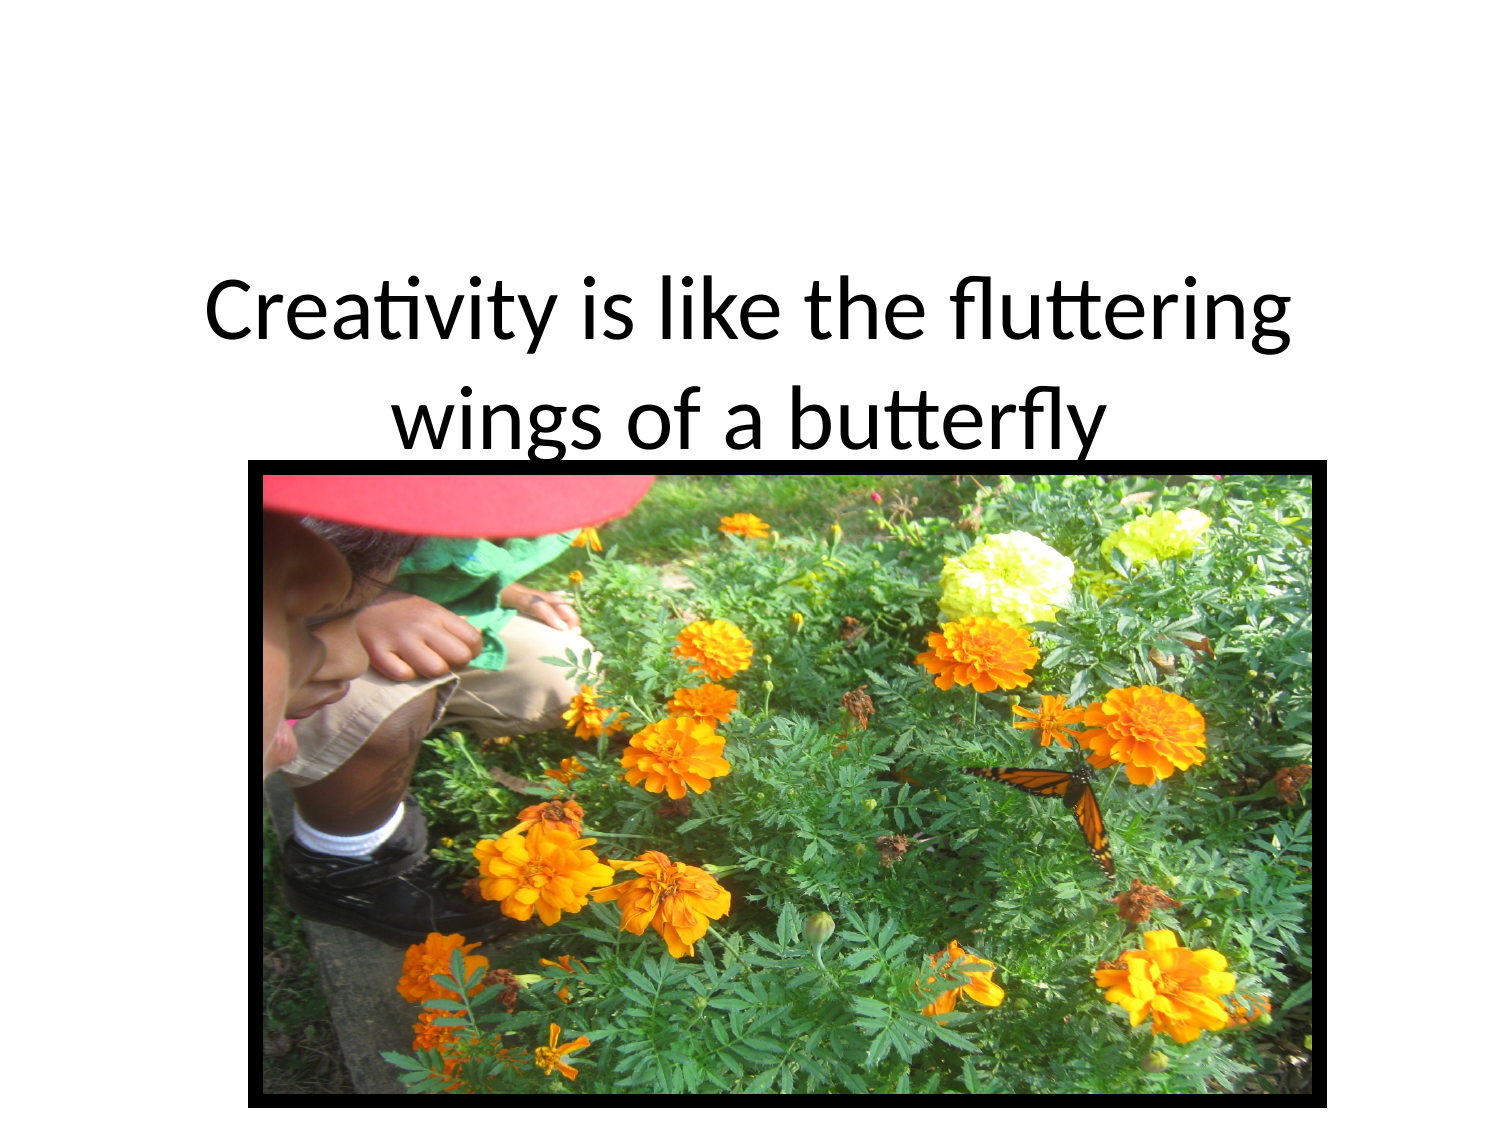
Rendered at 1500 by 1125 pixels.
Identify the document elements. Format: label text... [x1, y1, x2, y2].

title Creativity is like the fluttering wings of a butterfly [112, 125, 1388, 591]
picture [262, 474, 1313, 1094]
